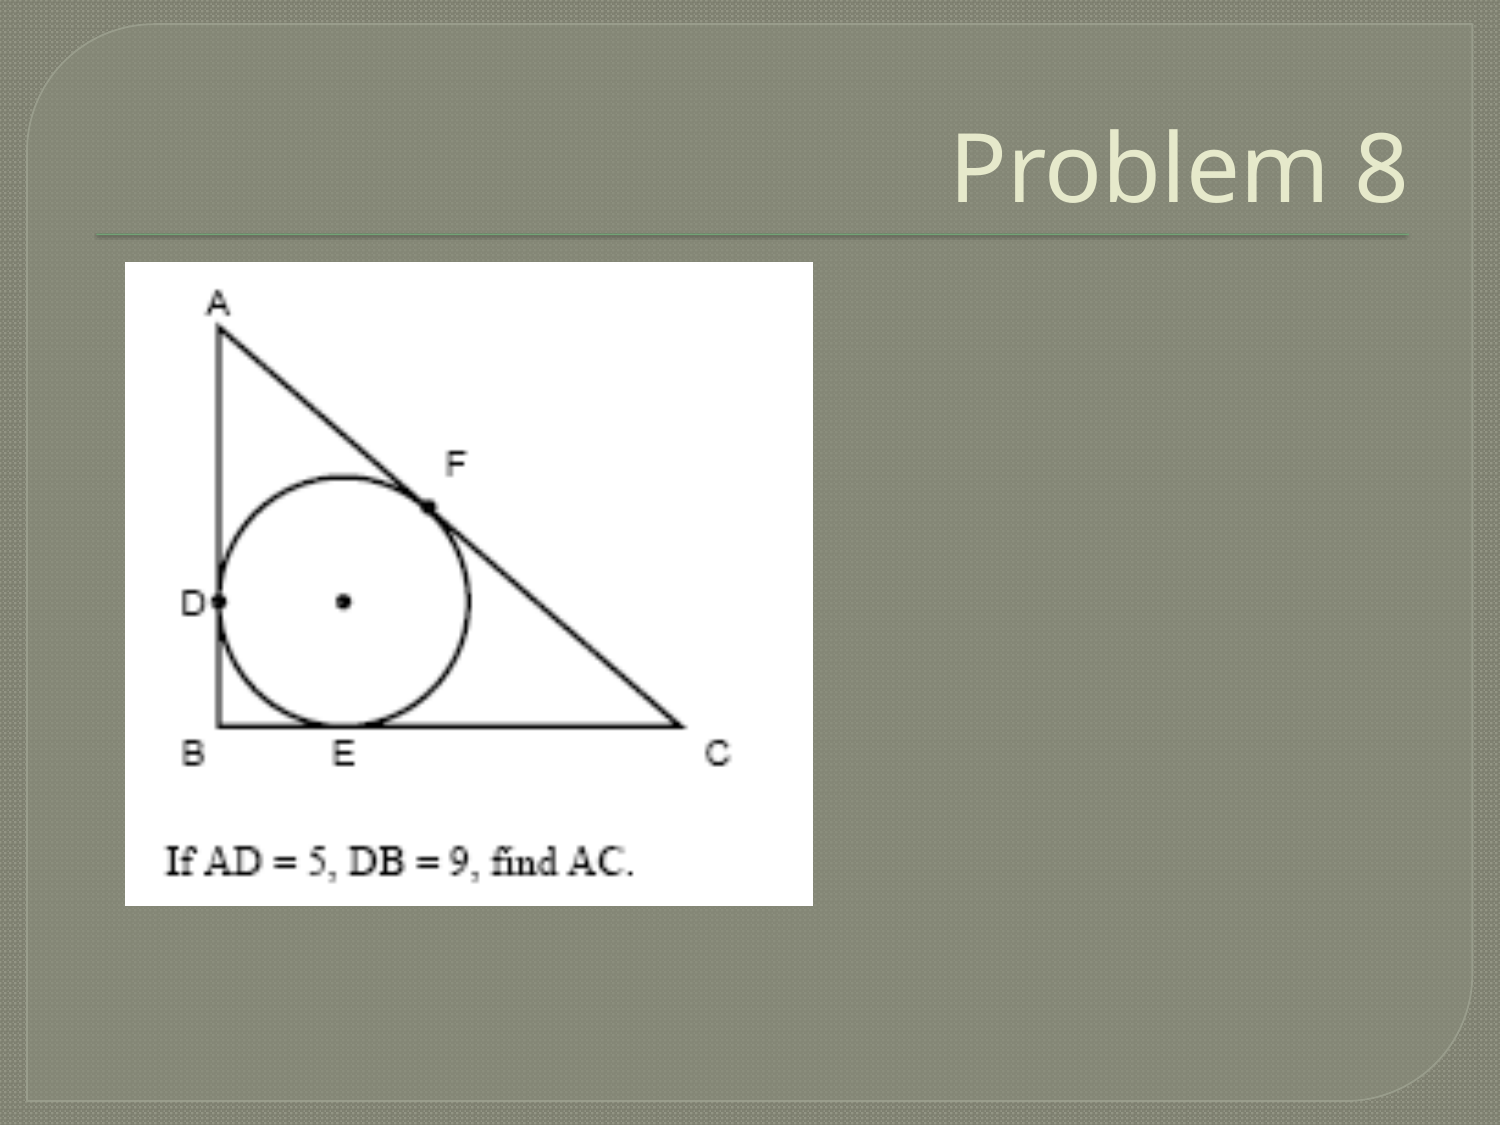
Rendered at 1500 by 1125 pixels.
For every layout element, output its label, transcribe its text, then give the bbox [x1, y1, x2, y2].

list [124, 262, 813, 907]
title Problem 8 [75, 41, 1425, 230]
